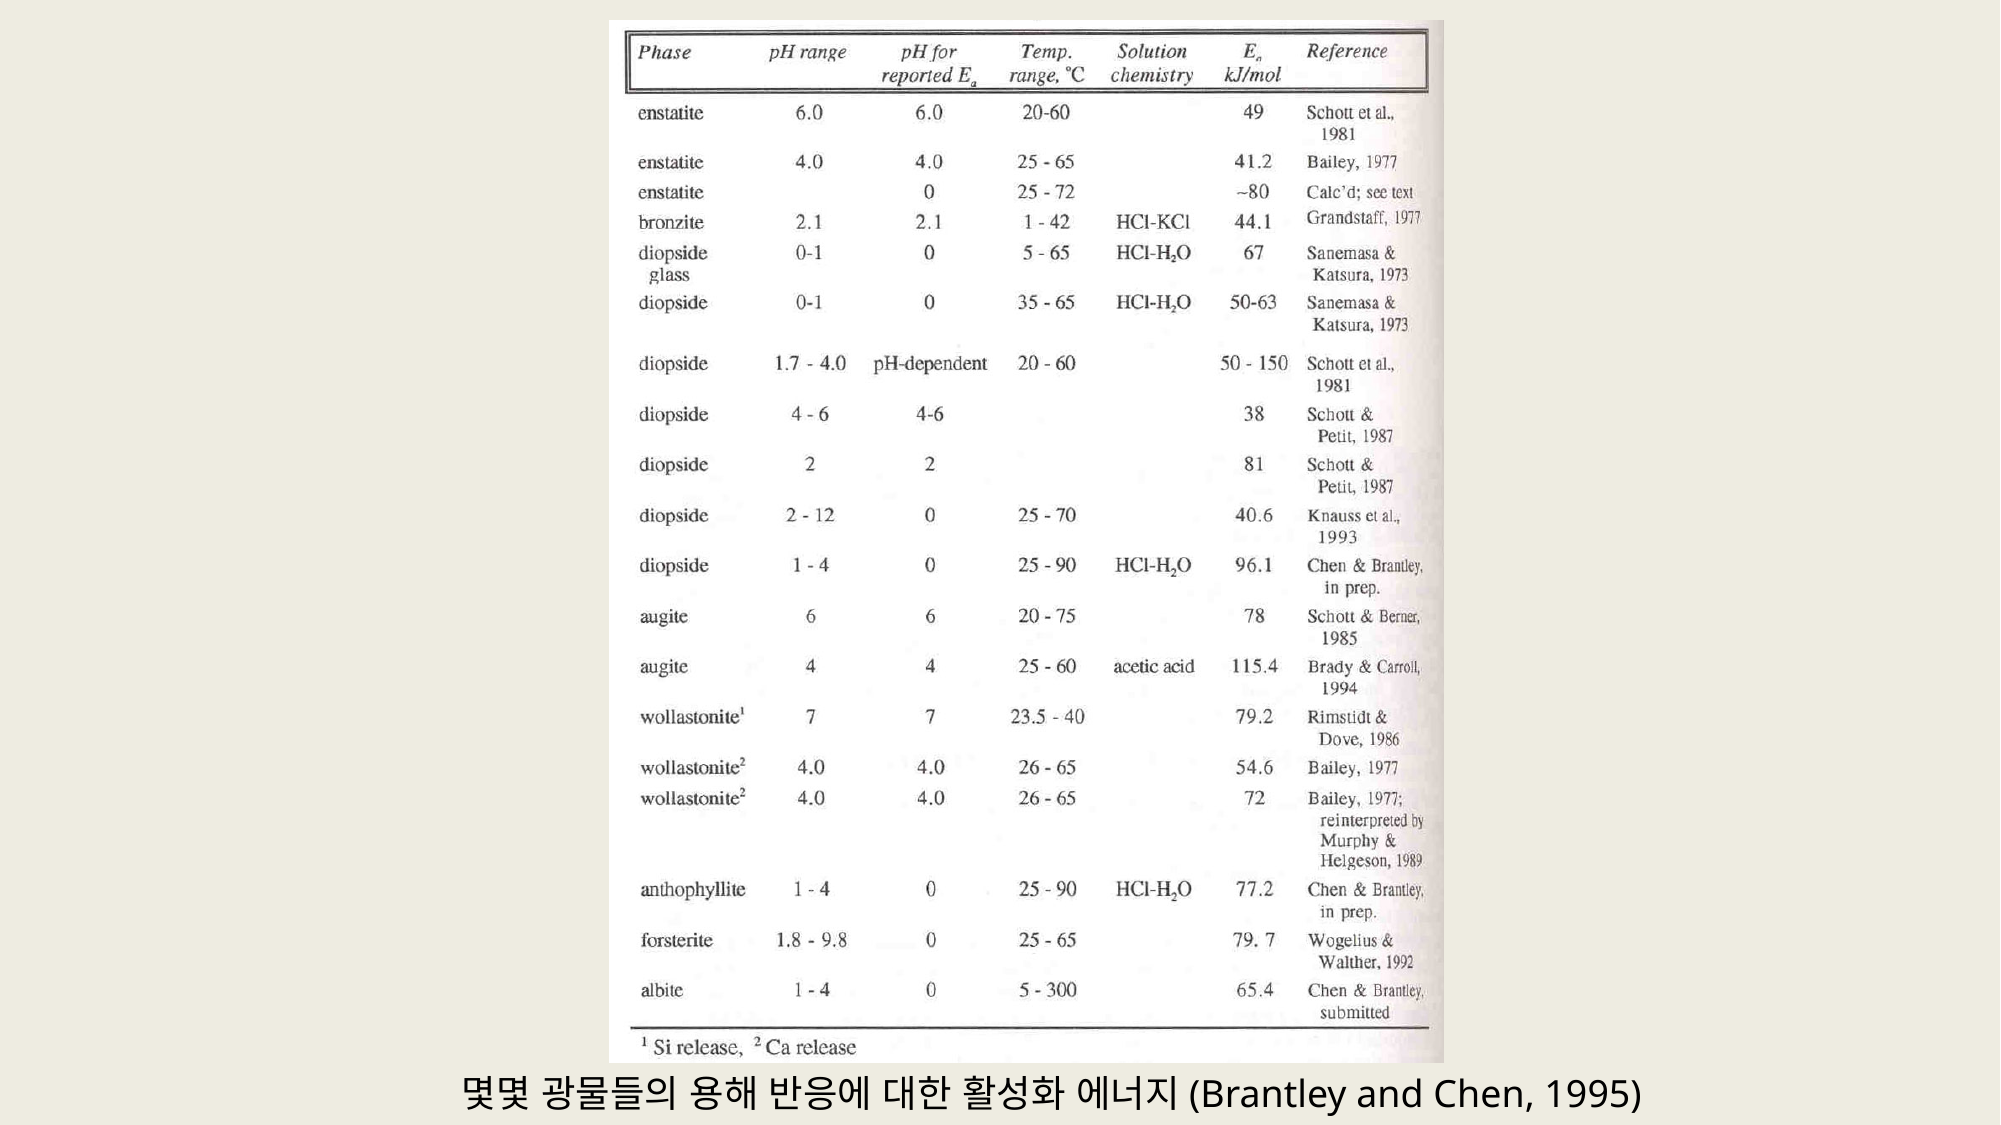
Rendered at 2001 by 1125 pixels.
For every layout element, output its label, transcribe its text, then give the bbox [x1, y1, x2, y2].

picture [608, 19, 1444, 1064]
text_box 몇몇 광물들의 용해 반응에 대한 활성화 에너지(Brantley and Chen, 1995) [446, 1062, 1756, 1123]
